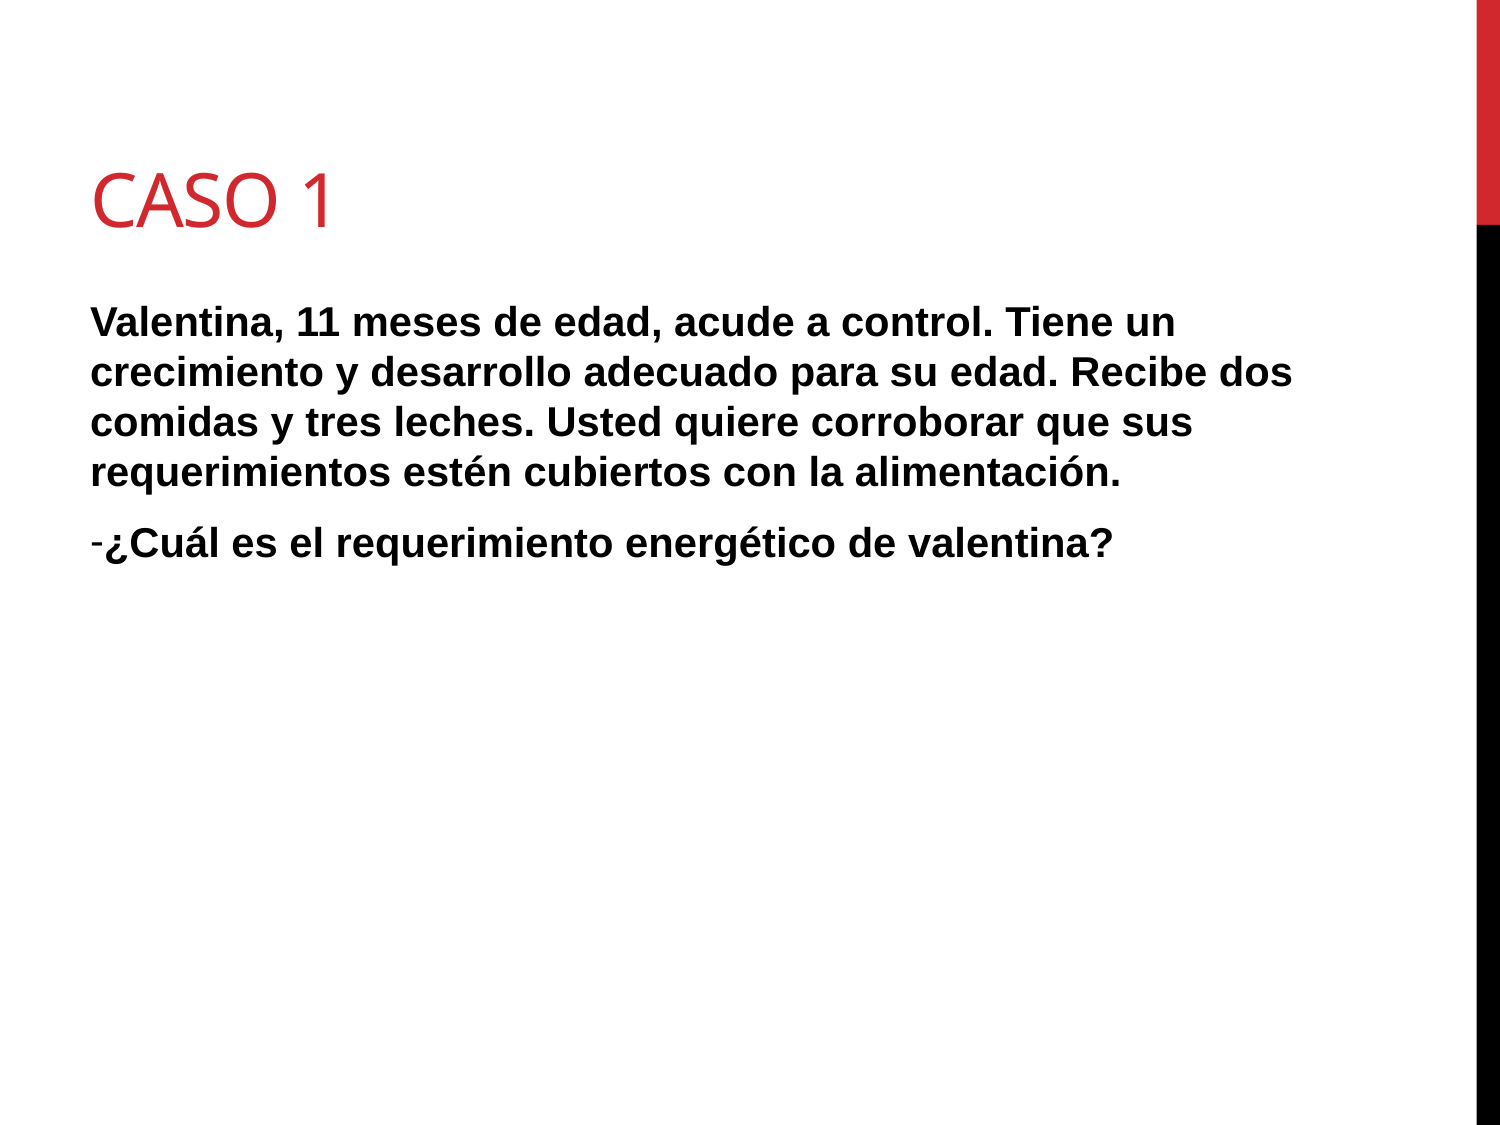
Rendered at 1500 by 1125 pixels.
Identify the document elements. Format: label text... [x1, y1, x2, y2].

title Caso 1 [75, 25, 1025, 250]
list Valentina, 11 meses de edad, acude a control. Tiene un crecimiento y desarrollo adecuado para su edad. Recibe dos comidas y tres leches. Usted quiere corroborar que sus requerimientos estén cubiertos con la alimentación. ¿Cuál es el requerimiento energético de valentina? [75, 287, 1325, 1005]
